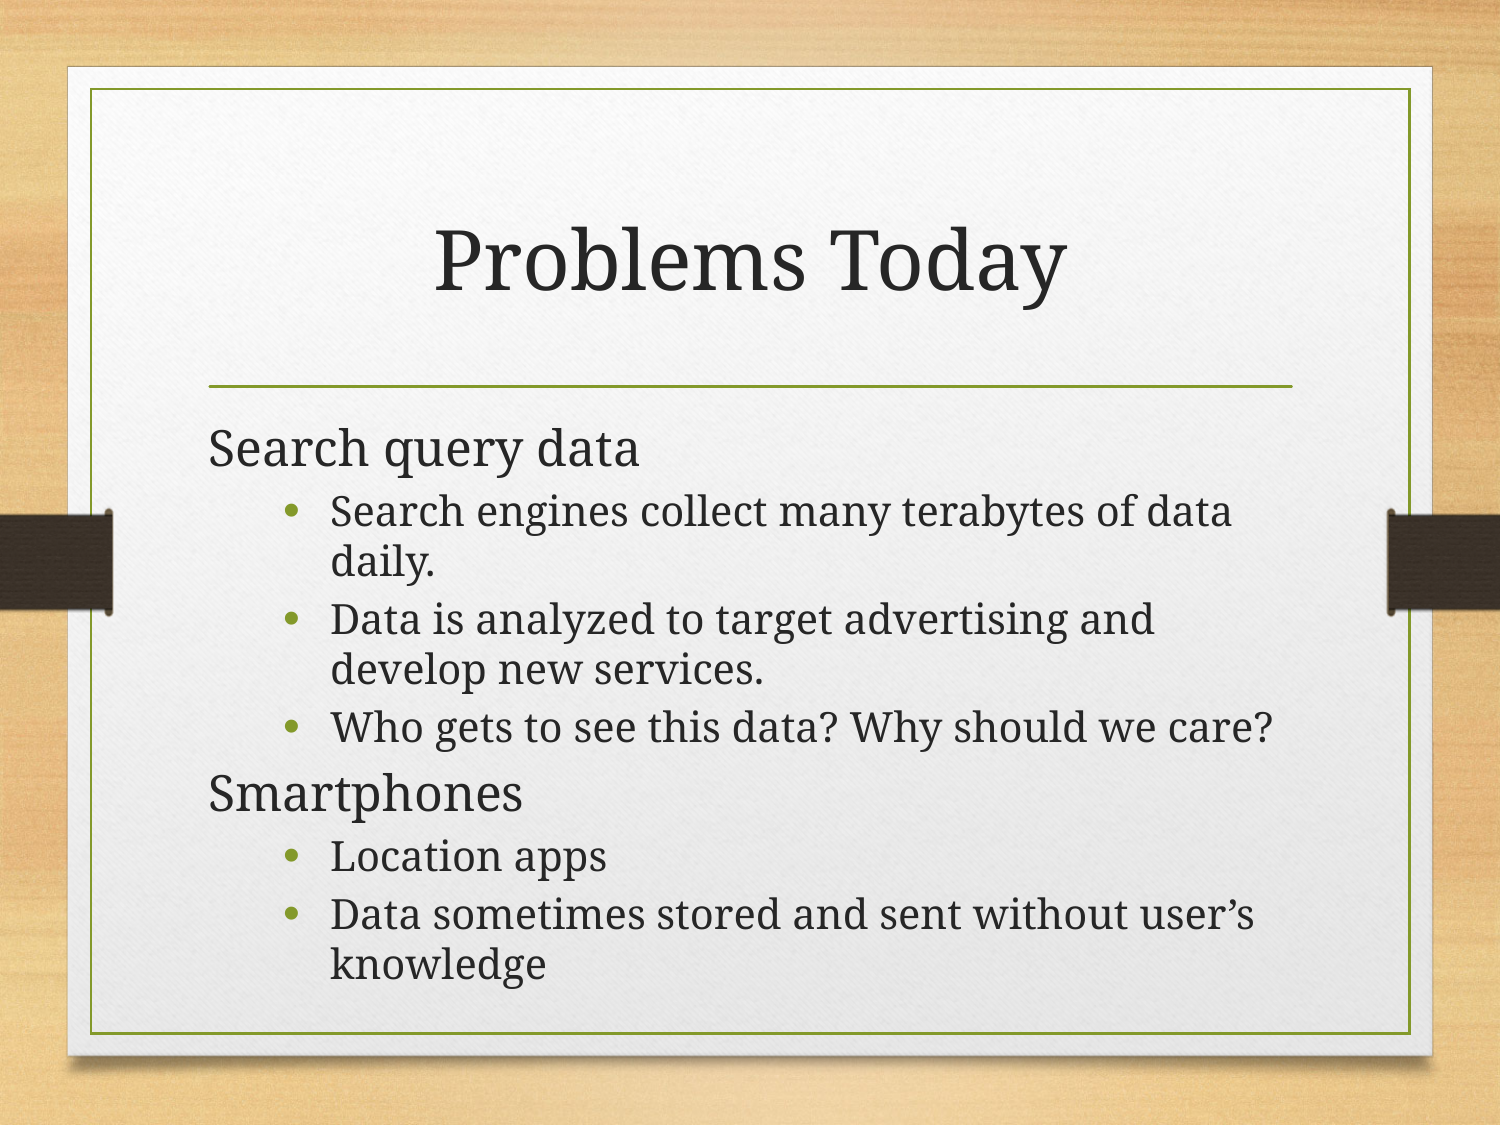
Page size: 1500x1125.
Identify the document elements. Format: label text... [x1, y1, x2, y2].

title Problems Today [193, 150, 1309, 365]
picture [0, 0, 1500, 1125]
list Search query data Search engines collect many terabytes of data daily. Data is analyzed to target advertising and develop new services. Who gets to see this data? Why should we care? Smartphones Location apps Data sometimes stored and sent without user’s knowledge [193, 408, 1309, 974]
